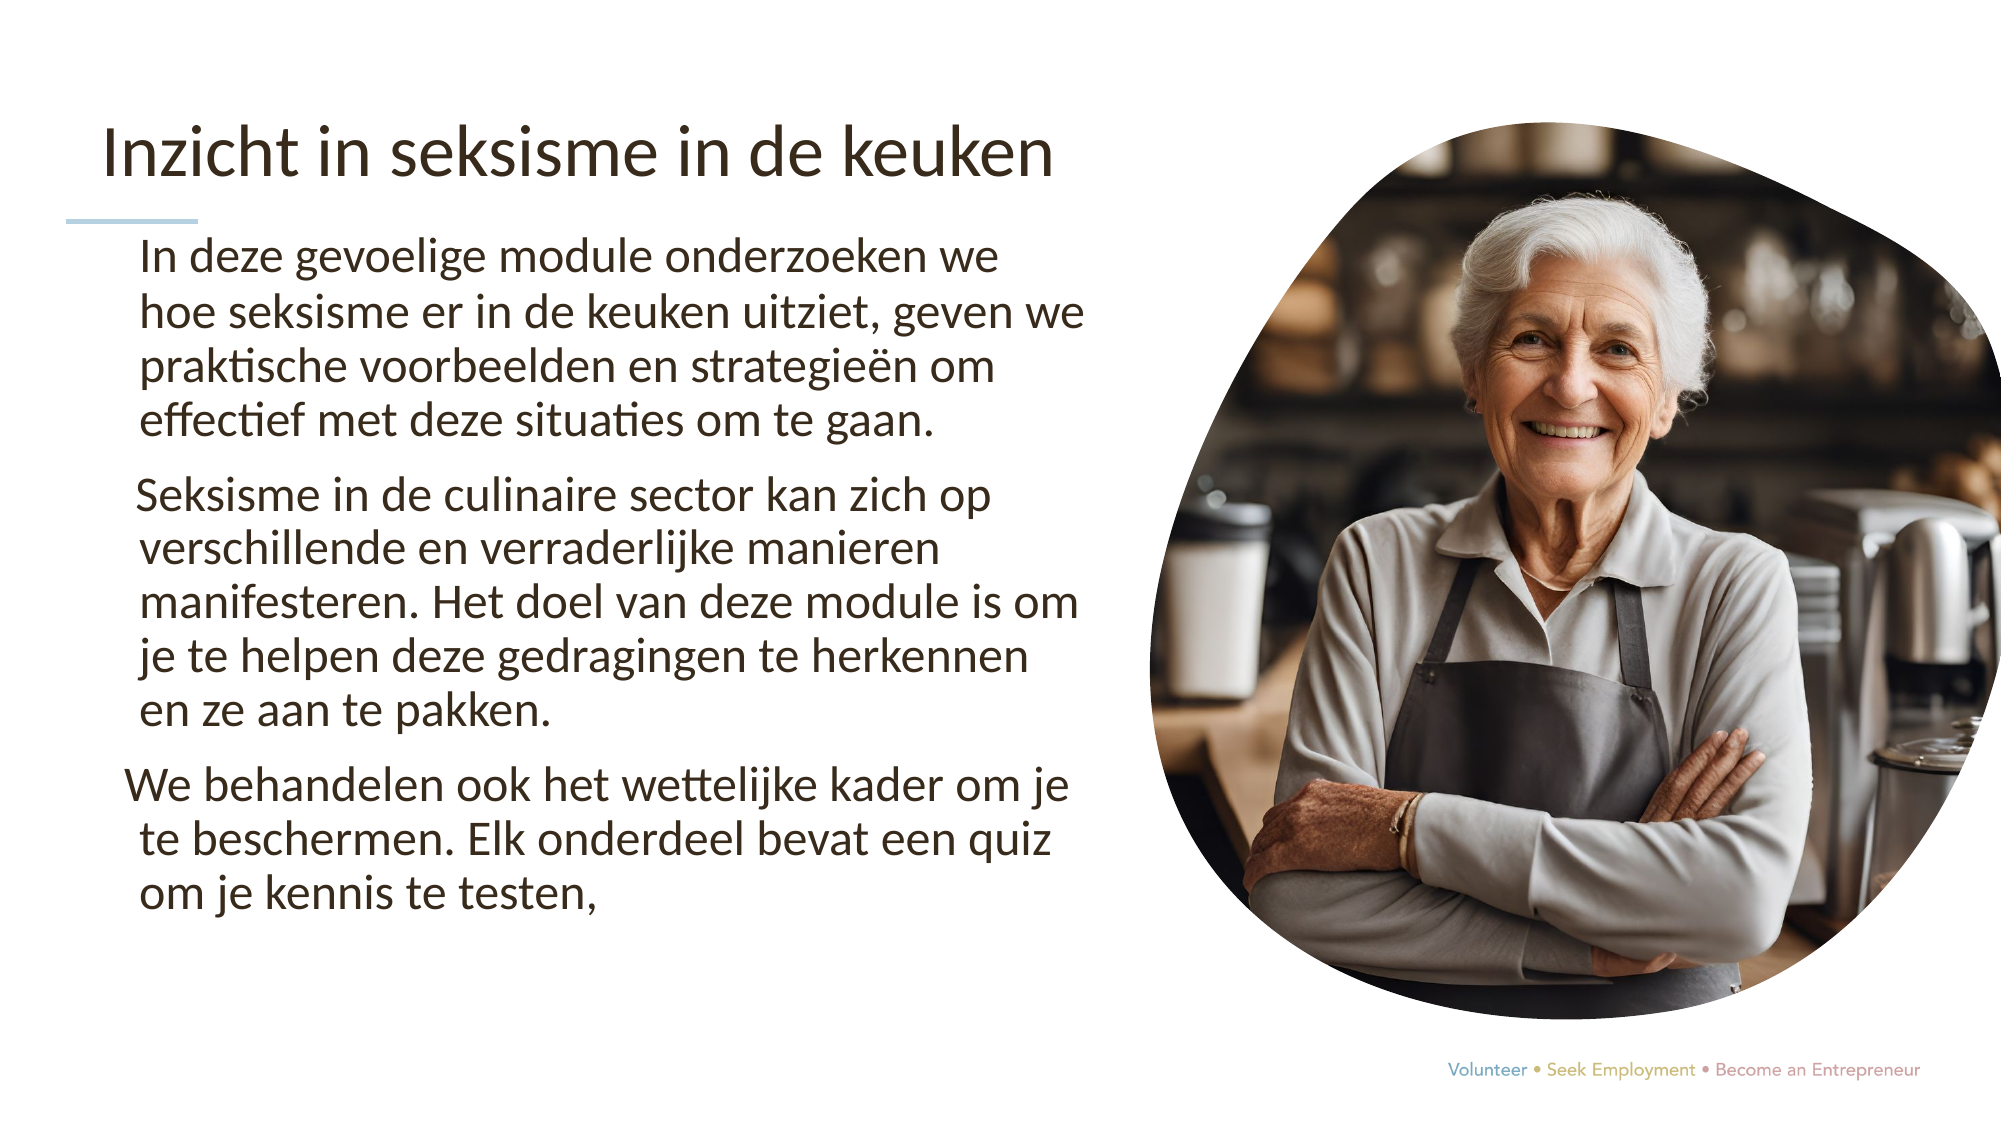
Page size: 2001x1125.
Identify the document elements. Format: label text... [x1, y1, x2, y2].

picture [1149, 122, 2001, 1020]
list Inzicht in seksisme in de keuken [86, 105, 1928, 201]
text_box [66, 219, 198, 224]
list In deze gevoelige module onderzoeken we hoe seksisme er in de keuken uitziet, geven we praktische voorbeelden en strategieën om effectief met deze situaties om te gaan. Seksisme in de culinaire sector kan zich op verschillende en verraderlijke manieren manifesteren. Het doel van deze module is om je te helpen deze gedragingen te herkennen en ze aan te pakken. We behandelen ook het wettelijke kader om je te beschermen. Elk onderdeel bevat een quiz om je kennis te testen, [86, 214, 1102, 928]
picture [1418, 1046, 1971, 1103]
